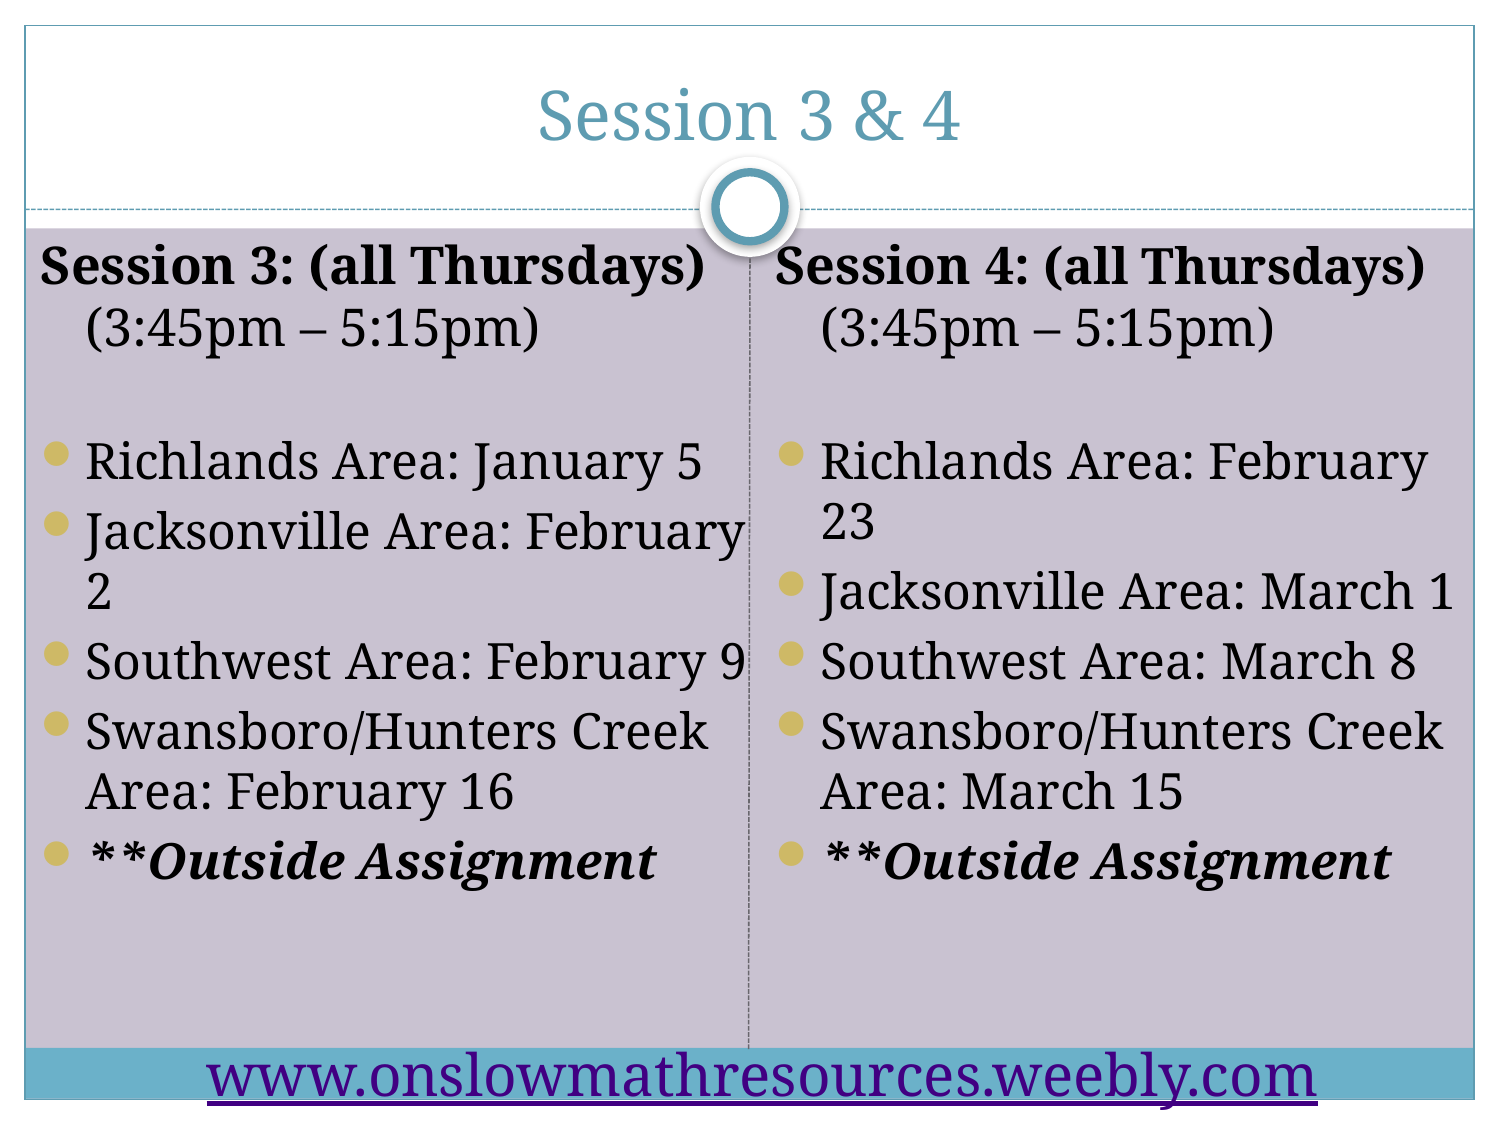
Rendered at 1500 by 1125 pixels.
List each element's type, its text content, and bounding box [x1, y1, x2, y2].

text_box www.onslowmathresources.weebly.com [112, 1031, 1413, 1125]
list Session 4: (all Thursdays) (3:45pm – 5:15pm) Richlands Area: February 23 Jacksonville Area: March 1 Southwest Area: March 8 Swansboro/Hunters Creek Area: March 15 **Outside Assignment [760, 224, 1474, 993]
title Session 3 & 4 [49, 37, 1450, 162]
list Session 3: (all Thursdays) (3:45pm – 5:15pm) Richlands Area: January 5 Jacksonville Area: February 2 Southwest Area: February 9 Swansboro/Hunters Creek Area: February 16 **Outside Assignment [25, 224, 760, 993]
